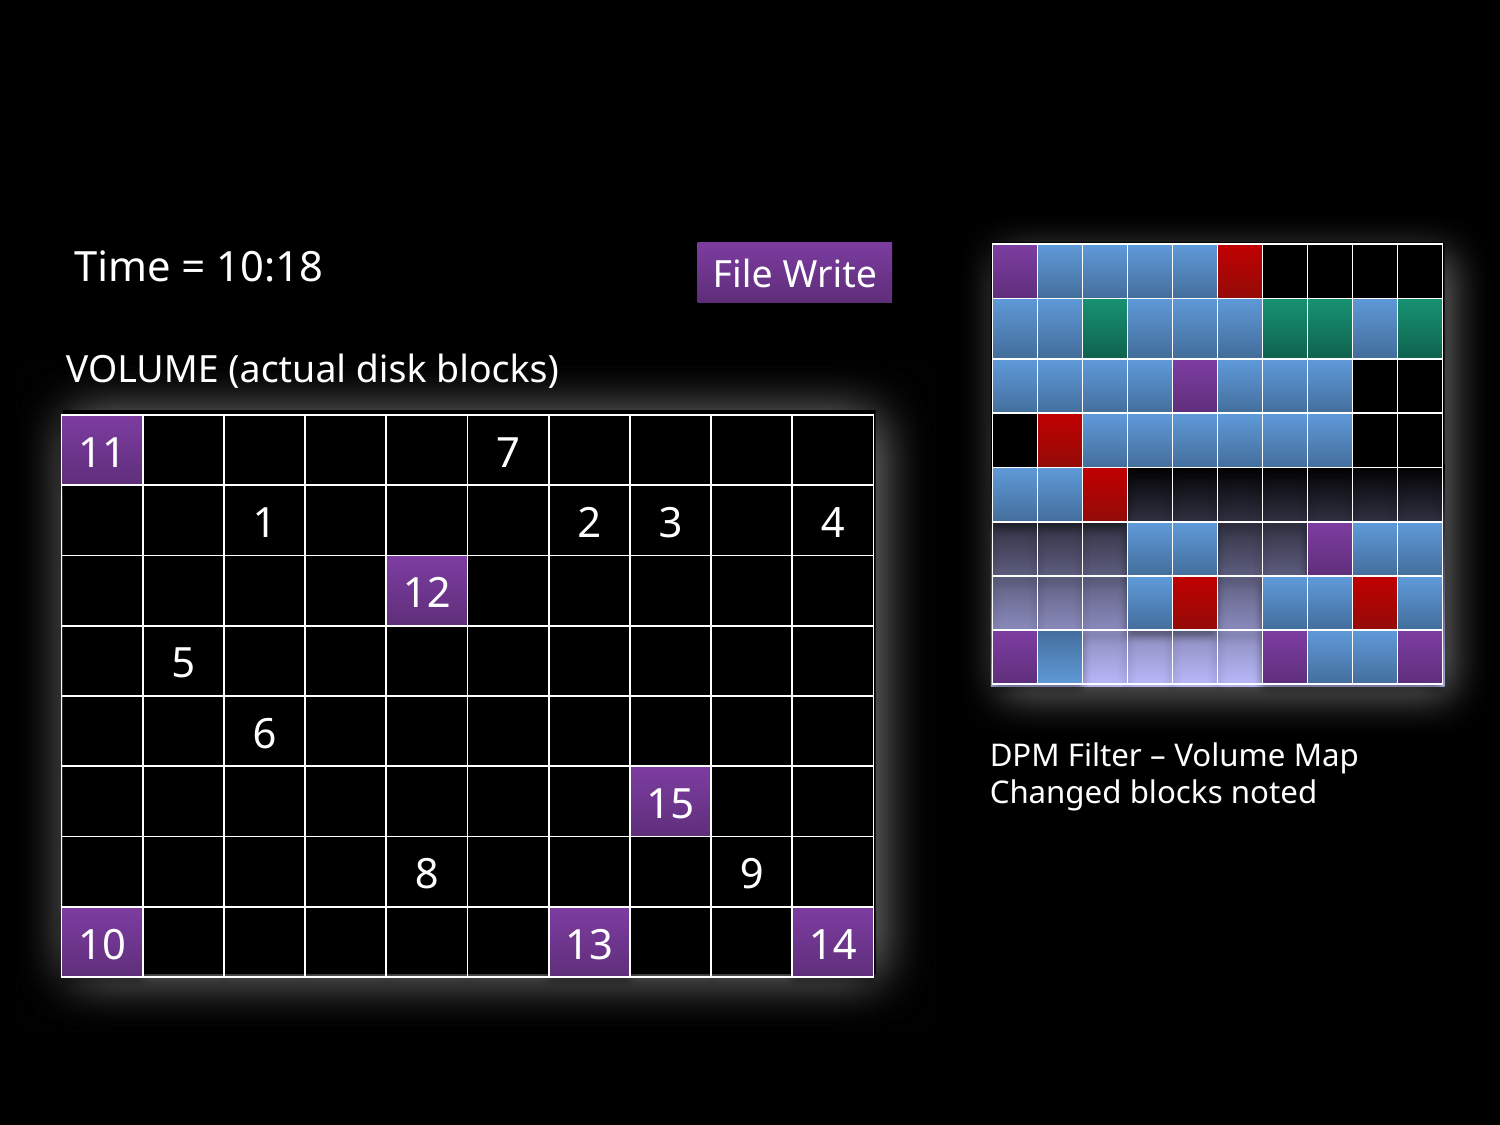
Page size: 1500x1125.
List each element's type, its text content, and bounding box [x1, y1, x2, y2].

table_header [712, 416, 791, 484]
table_cell 1 [225, 486, 304, 555]
table_cell [1083, 577, 1127, 629]
table_cell 13 [550, 908, 629, 976]
table_cell [1218, 414, 1262, 467]
table_cell [1353, 631, 1397, 683]
table_cell [225, 627, 304, 695]
table_cell [1128, 414, 1172, 467]
table_cell [1128, 577, 1172, 629]
table_cell [1263, 414, 1307, 467]
table_cell [1173, 523, 1217, 575]
table_cell [62, 697, 142, 765]
table_cell [1263, 468, 1307, 521]
table_header [550, 416, 629, 484]
table_cell [1353, 577, 1397, 629]
table_cell [387, 767, 467, 836]
table_cell [306, 837, 385, 906]
table_cell [62, 556, 142, 625]
table_cell 3 [631, 486, 710, 555]
table_cell [468, 556, 548, 625]
table_header [993, 245, 1037, 298]
table_cell [1308, 523, 1352, 575]
table_header [306, 416, 385, 484]
table_header [387, 416, 467, 484]
table_cell [1398, 468, 1442, 521]
table_cell [59, 380, 575, 398]
table_cell [993, 523, 1037, 575]
table_cell [225, 908, 304, 976]
table_cell [1038, 414, 1082, 467]
table_cell [1398, 299, 1442, 358]
table_cell 2 [550, 486, 629, 555]
table_cell [225, 837, 304, 906]
table_cell [468, 908, 548, 976]
table_cell [306, 556, 385, 625]
table_cell [1083, 414, 1127, 467]
table_header [144, 416, 223, 484]
table_cell [62, 486, 142, 555]
table_cell [144, 767, 223, 836]
table_cell [1218, 360, 1262, 412]
table_cell [1038, 360, 1082, 412]
text_box DPM Filter – Volume Map Changed blocks noted [974, 727, 1375, 818]
table_header [1038, 245, 1082, 298]
table_cell [793, 767, 873, 836]
table_cell [1263, 299, 1307, 358]
table_cell [1398, 360, 1442, 412]
table_cell [144, 908, 223, 976]
table_cell [1083, 631, 1127, 683]
table_cell [1308, 299, 1352, 358]
table_cell [712, 767, 791, 836]
table_cell [1128, 631, 1172, 683]
table_cell [1218, 523, 1262, 575]
table_header [1173, 245, 1217, 298]
table_cell [144, 697, 223, 765]
table_cell [993, 468, 1037, 521]
table_header 11 [62, 416, 142, 484]
table_cell [1173, 577, 1217, 629]
table_cell [1398, 577, 1442, 629]
table_cell [550, 627, 629, 695]
table_cell [1128, 360, 1172, 412]
table_cell 12 [387, 556, 467, 625]
table_cell [144, 486, 223, 555]
table_header [1308, 245, 1352, 298]
table_cell [993, 631, 1037, 683]
table_cell [1353, 360, 1397, 412]
table_cell [225, 556, 304, 625]
table_cell [306, 486, 385, 555]
table_cell [1173, 299, 1217, 358]
text_box [62, 410, 876, 416]
table_cell [712, 697, 791, 765]
table_cell 10 [62, 908, 142, 976]
table_cell 8 [387, 837, 467, 906]
table_cell [1353, 299, 1397, 358]
table_cell 4 [793, 486, 873, 555]
table_cell [1218, 577, 1262, 629]
table_cell [993, 299, 1037, 358]
table_cell [1083, 299, 1127, 358]
table_cell [1038, 577, 1082, 629]
table_cell [1218, 299, 1262, 358]
table_cell [62, 767, 142, 836]
table_cell [468, 486, 548, 555]
table_header [1083, 245, 1127, 298]
table_cell [387, 627, 467, 695]
table_cell [1173, 414, 1217, 467]
table_cell [306, 627, 385, 695]
table_cell [1038, 631, 1082, 683]
table_cell [1128, 299, 1172, 358]
table_cell [1173, 468, 1217, 521]
table_header [225, 416, 304, 484]
table_cell [468, 697, 548, 765]
table_cell [1308, 631, 1352, 683]
table_header [1128, 245, 1172, 298]
table_header [1398, 245, 1442, 298]
table_cell [1038, 523, 1082, 575]
table_cell [712, 486, 791, 555]
table_header 7 [468, 416, 548, 484]
table_cell [550, 556, 629, 625]
table_header [793, 416, 873, 484]
table_cell [993, 414, 1037, 467]
table_cell [306, 697, 385, 765]
table_cell [468, 767, 548, 836]
table_cell [550, 767, 629, 836]
table_cell [1083, 360, 1127, 412]
table_cell [306, 908, 385, 976]
table_cell [1263, 360, 1307, 412]
table_cell [1398, 523, 1442, 575]
table_cell [1308, 414, 1352, 467]
table_header [1353, 245, 1397, 298]
text_box File Write [697, 242, 893, 303]
table_cell [1398, 414, 1442, 467]
table_cell [225, 767, 304, 836]
table_cell [468, 627, 548, 695]
table_cell [993, 360, 1037, 412]
table_cell [712, 627, 791, 695]
table_cell [468, 837, 548, 906]
table_cell 6 [225, 697, 304, 765]
table_cell [993, 577, 1037, 629]
table_header [1218, 245, 1262, 298]
table_cell [1173, 631, 1217, 683]
table_cell [144, 556, 223, 625]
table_cell [1353, 414, 1397, 467]
table_cell [793, 837, 873, 906]
table_cell [631, 556, 710, 625]
table_cell [550, 697, 629, 765]
table_cell 15 [631, 767, 710, 836]
table_header [631, 416, 710, 484]
table_cell [1398, 631, 1442, 683]
table_cell [1128, 468, 1172, 521]
table_cell [1083, 523, 1127, 575]
table_cell [1173, 360, 1217, 412]
table_cell [1263, 631, 1307, 683]
table_cell [387, 697, 467, 765]
table_header [1263, 245, 1307, 298]
table_cell [1308, 577, 1352, 629]
table_cell [712, 556, 791, 625]
table_cell [1218, 631, 1262, 683]
table_cell [1308, 360, 1352, 412]
table_cell [1218, 468, 1262, 521]
table_cell [387, 486, 467, 555]
table_cell [1128, 523, 1172, 575]
table_cell [1353, 468, 1397, 521]
table_cell [1308, 468, 1352, 521]
table_cell 5 [144, 627, 223, 695]
table_cell [1263, 523, 1307, 575]
table_cell [1083, 468, 1127, 521]
table_cell [793, 697, 873, 765]
table_cell 14 [793, 908, 873, 976]
table_cell [712, 908, 791, 976]
text_box VOLUME (actual disk blocks) [50, 337, 575, 398]
table_cell [1038, 299, 1082, 358]
table_cell [631, 627, 710, 695]
table_cell [62, 837, 142, 906]
table_cell [793, 556, 873, 625]
text_box Time = 10:18 [59, 232, 339, 297]
table_cell [62, 627, 142, 695]
table_cell [144, 837, 223, 906]
table_cell [631, 837, 710, 906]
table_cell [1263, 577, 1307, 629]
table_cell [306, 767, 385, 836]
table_cell [793, 627, 873, 695]
table_cell [631, 908, 710, 976]
table_cell [631, 697, 710, 765]
table_cell [387, 908, 467, 976]
table_cell [550, 837, 629, 906]
table_cell [1353, 523, 1397, 575]
table_cell 9 [712, 837, 791, 906]
table_cell [1038, 468, 1082, 521]
